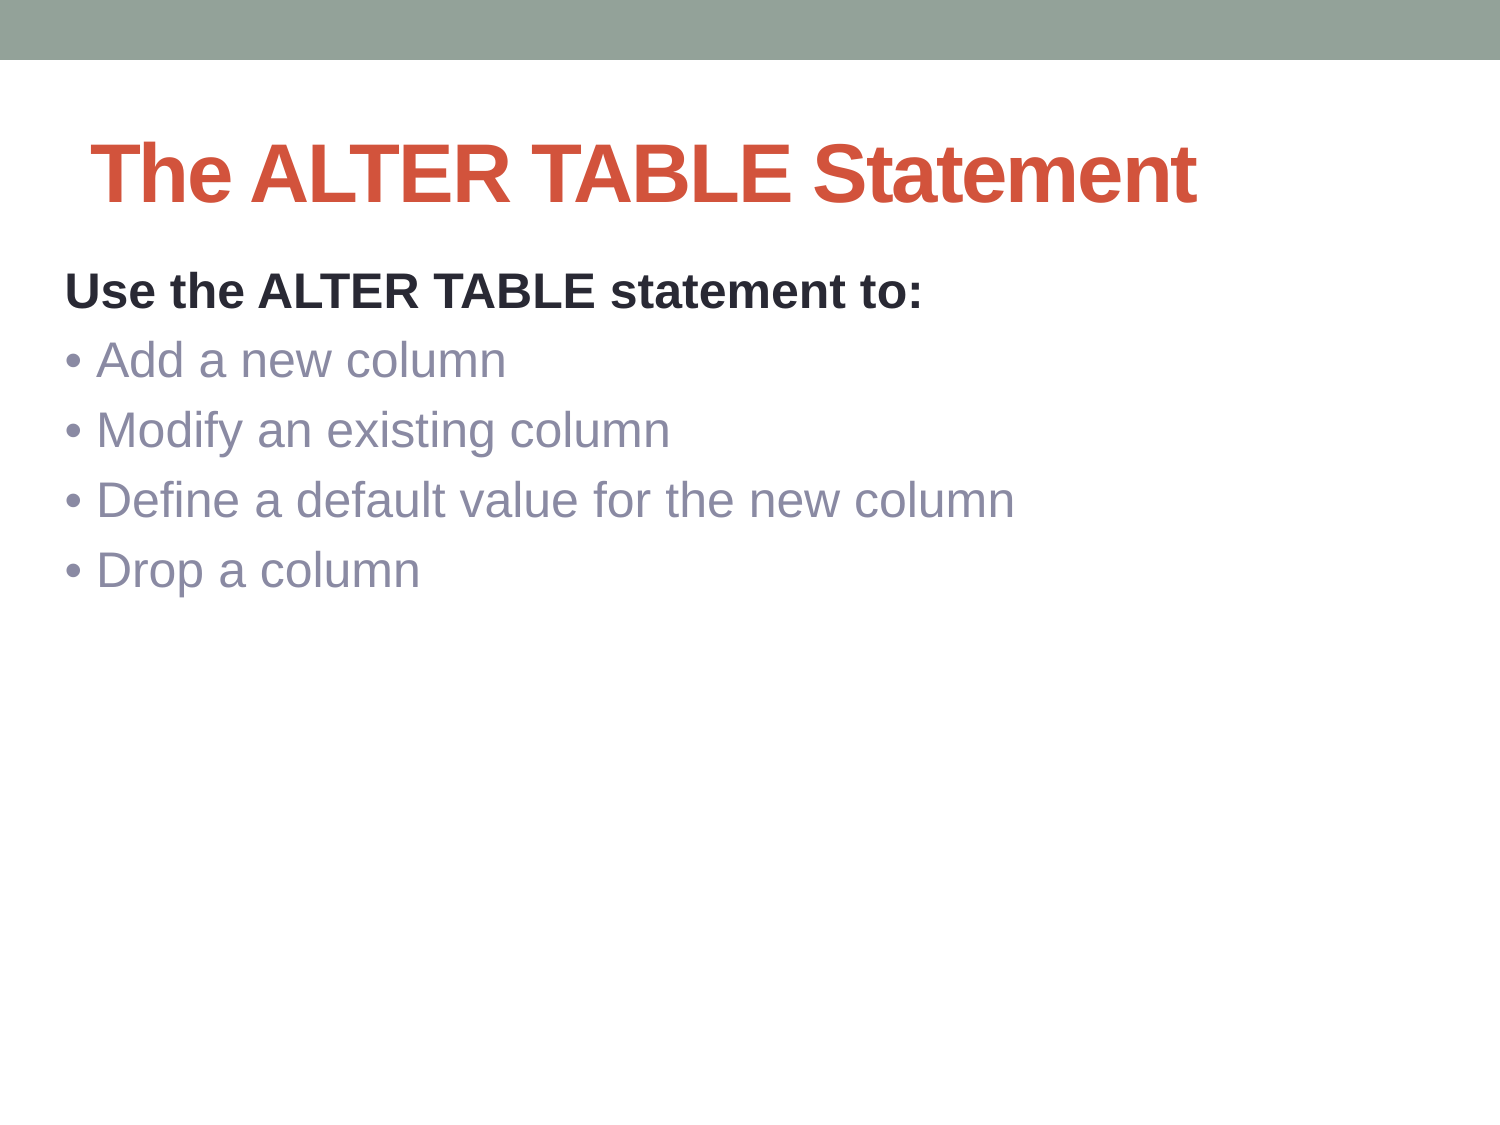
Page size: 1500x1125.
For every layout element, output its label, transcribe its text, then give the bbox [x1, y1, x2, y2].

title The ALTER TABLE Statement [75, 87, 1425, 250]
list Use the ALTER TABLE statement to: • Add a new column • Modify an existing column • Define a default value for the new column • Drop a column [49, 250, 1445, 1001]
